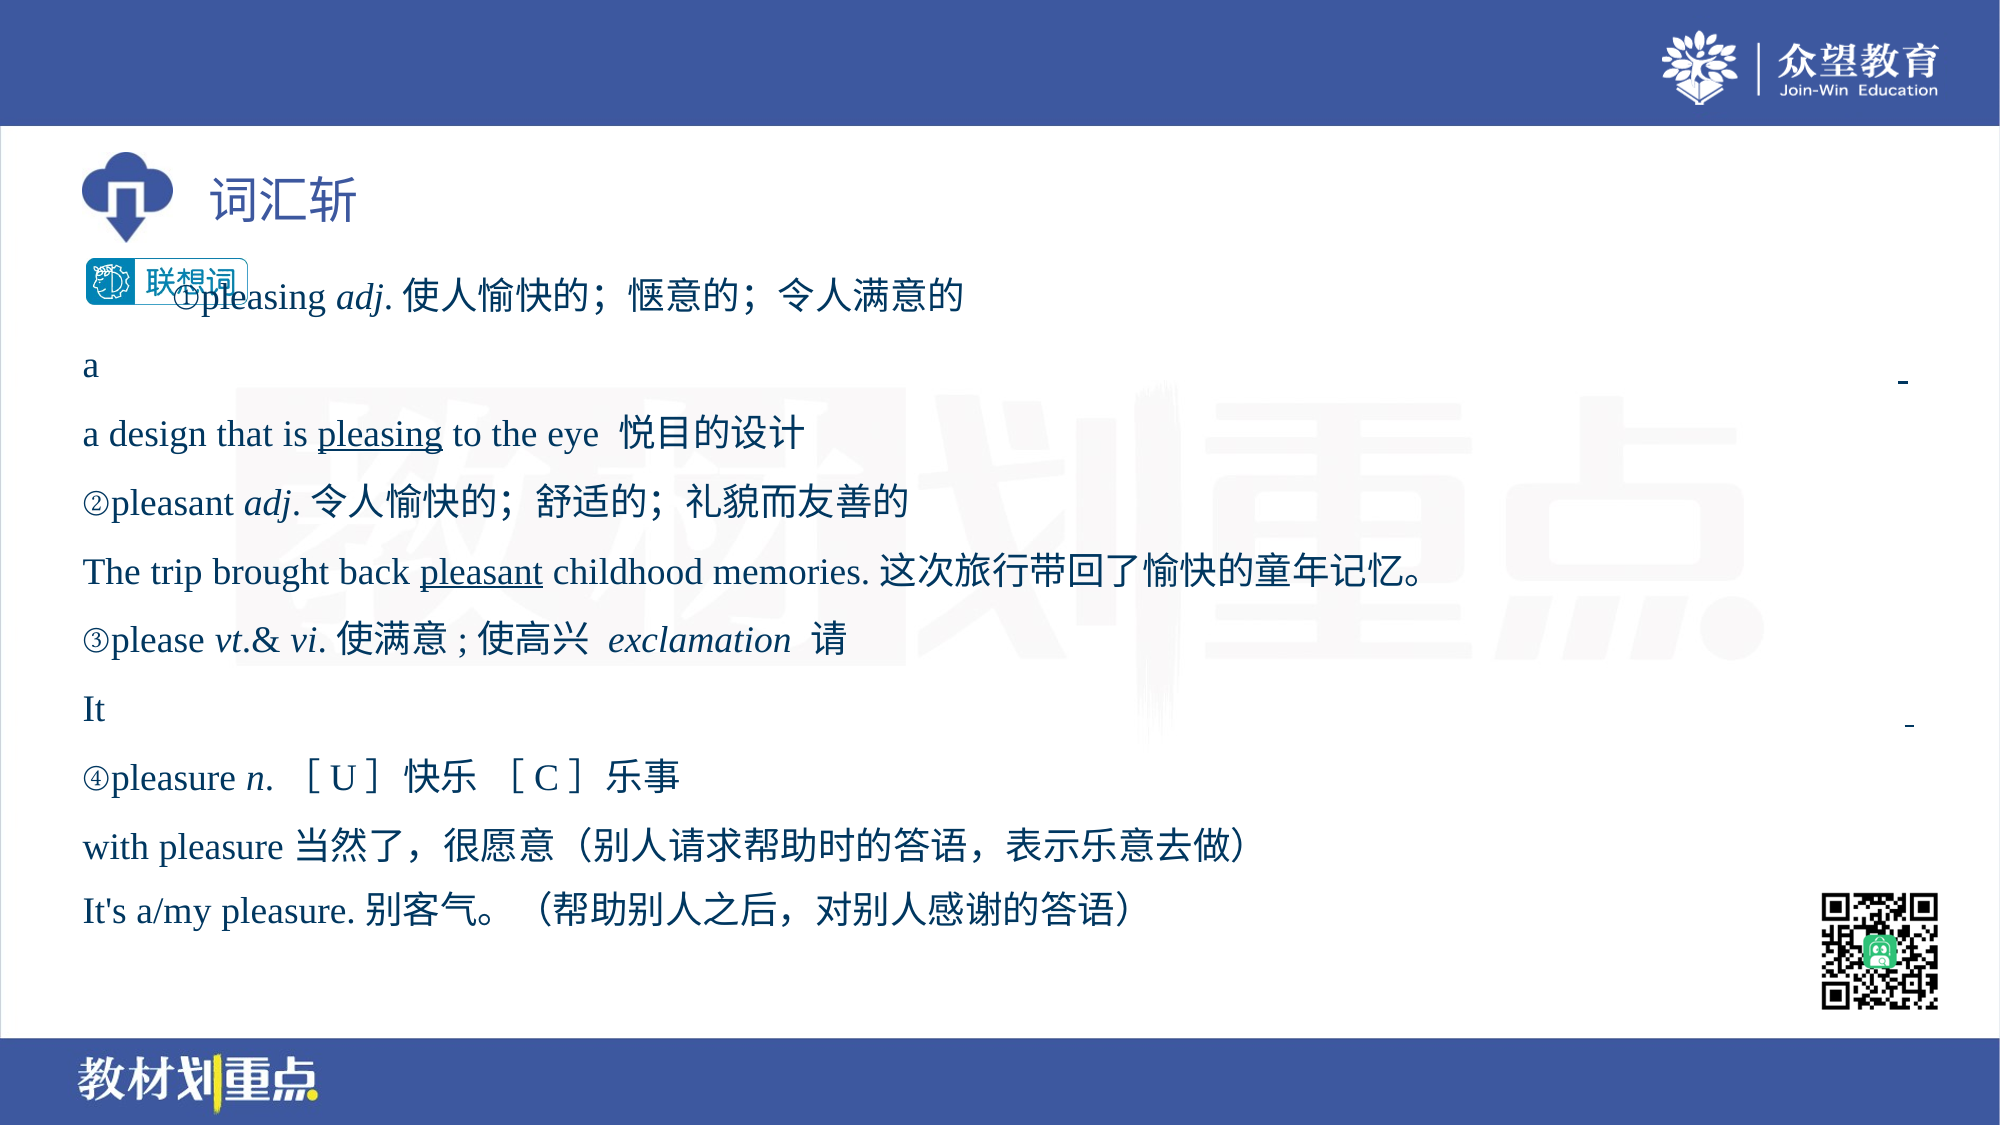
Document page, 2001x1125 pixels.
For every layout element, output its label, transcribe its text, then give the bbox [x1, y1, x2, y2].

picture [0, 0, 2000, 1125]
text_box ①pleasing adj.使人愉快的；惬意的；令人满意的 a . .pleasing sound 悦耳的声音 a design that is pleasing to the eye 悦目的设计 ②pleasant adj.令人愉快的；舒适的；礼貌而友善的 The trip brought back pleasant childhood memories.这次旅行带回了愉快的童年记忆。 ③please vt.& vi.使满意;使高兴 exclamation 请 It . .pleases. .me that he should want to talk about his worries.他居然愿意谈谈他的烦心事，这让我很高兴。 ④pleasure n.［U］快乐 ［C］乐事 with pleasure当然了，很愿意（别人请求帮助时的答语，表示乐意去做） It's a/my pleasure.别客气。（帮助别人之后，对别人感谢的答语） [82, 248, 1817, 925]
